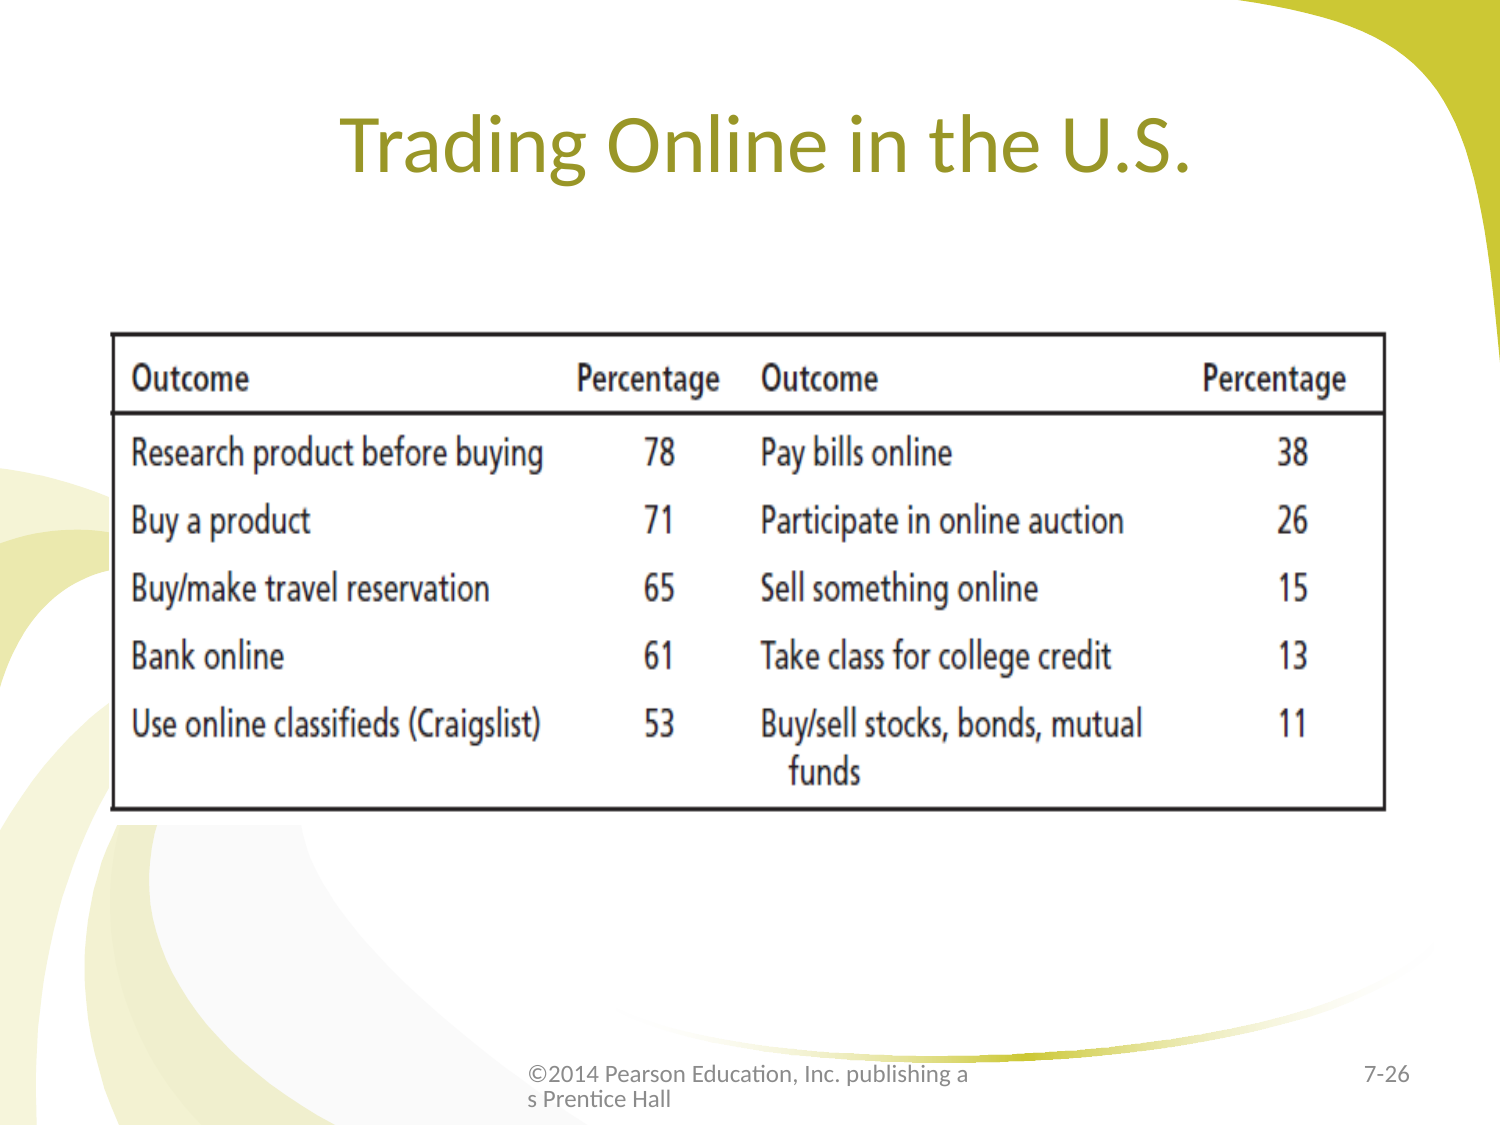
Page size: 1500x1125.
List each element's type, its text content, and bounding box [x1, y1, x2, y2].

title Trading Online in the U.S. [324, 45, 1225, 233]
picture [109, 324, 1391, 826]
footer ©2014 Pearson Education, Inc. publishing as Prentice Hall [512, 1042, 988, 1103]
slide_number 7-26 [1074, 1042, 1425, 1103]
